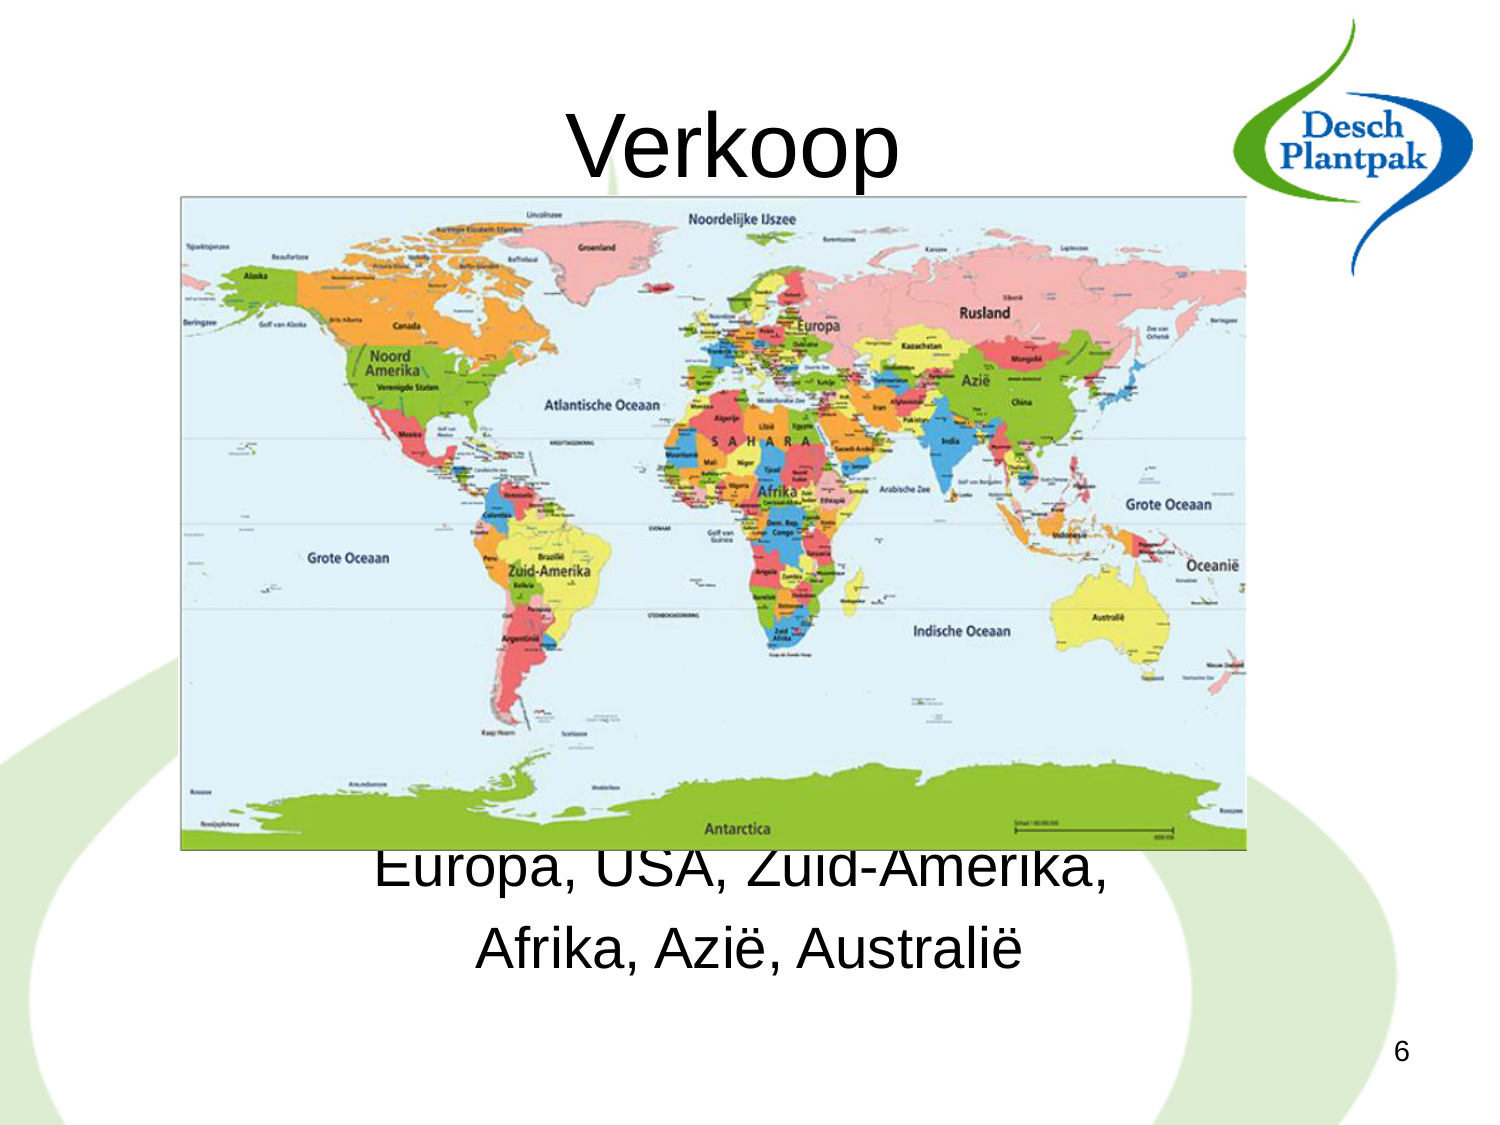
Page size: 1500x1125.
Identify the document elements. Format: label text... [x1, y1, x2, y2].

slide_number 6 [1074, 1024, 1426, 1103]
picture [0, 0, 1500, 1125]
title Verkoop [58, 46, 1409, 235]
list Europa, USA, Zuid-Amerika, Afrika, Azië, Australië [74, 262, 1426, 1006]
